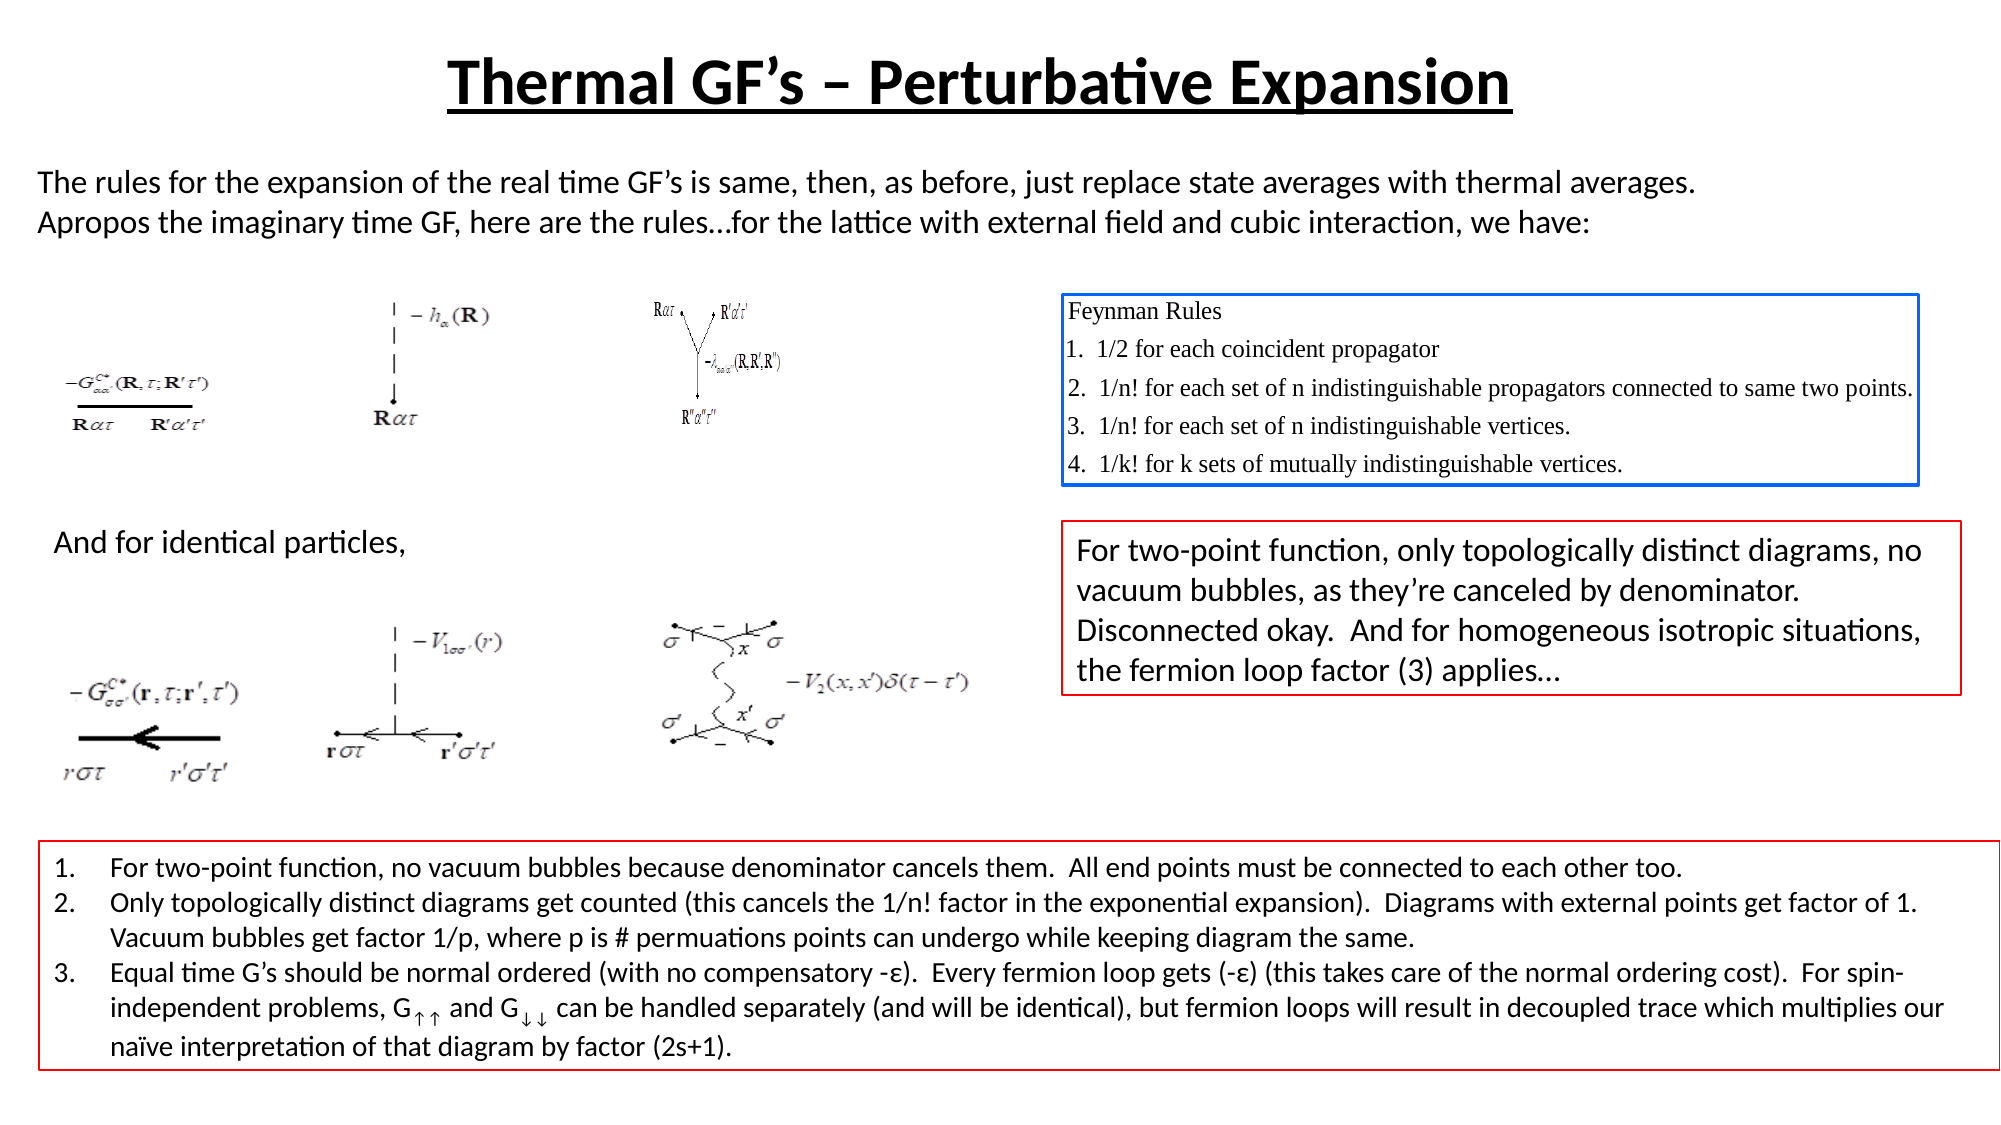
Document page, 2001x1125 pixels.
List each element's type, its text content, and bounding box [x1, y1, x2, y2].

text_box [285, 609, 586, 797]
text_box For two-point function, only topologically distinct diagrams, no vacuum bubbles, as they’re canceled by denominator. Disconnected okay. And for homogeneous isotropic situations, the fermion loop factor (3) applies… [1061, 521, 1961, 696]
text_box Thermal GF’s – Perturbative Expansion [432, 31, 1615, 126]
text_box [38, 655, 283, 810]
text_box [587, 596, 1023, 822]
text_box The rules for the expansion of the real time GF’s is same, then, as before, just replace state averages with thermal averages. Apropos the imaginary time GF, here are the rules…for the lattice with external field and cubic interaction, we have: [22, 152, 1789, 248]
text_box And for identical particles, [39, 512, 547, 568]
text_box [48, 348, 267, 455]
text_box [1064, 295, 1917, 484]
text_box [645, 286, 971, 462]
text_box For two-point function, no vacuum bubbles because denominator cancels them. All end points must be connected to each other too. Only topologically distinct diagrams get counted (this cancels the 1/n! factor in the exponential expansion). Diagrams with external points get factor of 1. Vacuum bubbles get factor 1/p, where p is # permuations points can undergo while keeping diagram the same. Equal time G’s should be normal ordered (with no compensatory -ε). Every fermion loop gets (-ε) (this takes care of the normal ordering cost). For spin-independent problems, G↑↑ and G↓↓ can be handled separately (and will be identical), but fermion loops will result in decoupled trace which multiplies our naïve interpretation of that diagram by factor (2s+1). [39, 840, 2000, 1070]
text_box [292, 286, 524, 456]
